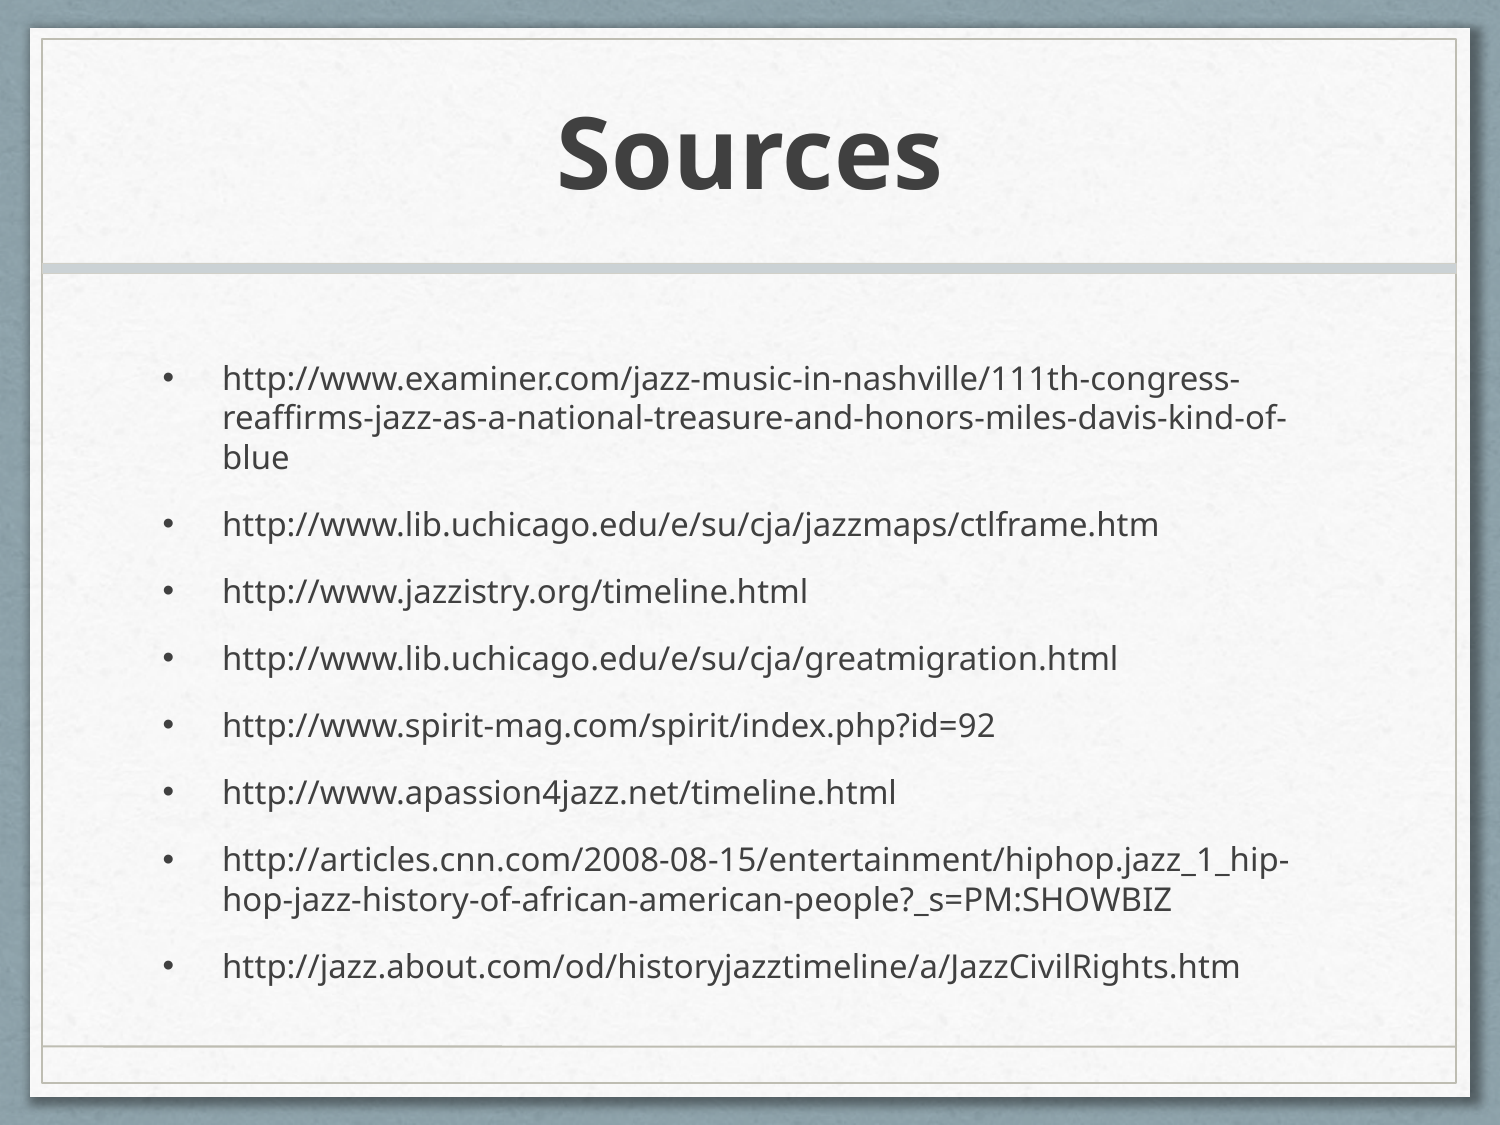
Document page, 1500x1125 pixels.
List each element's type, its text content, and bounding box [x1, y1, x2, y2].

title Sources [147, 40, 1353, 260]
picture [30, 28, 1470, 1097]
list http://www.examiner.com/jazz-music-in-nashville/111th-congress-reaffirms-jazz-as-a-national-treasure-and-honors-miles-davis-kind-of-blue http://www.lib.uchicago.edu/e/su/cja/jazzmaps/ctlframe.htm http://www.jazzistry.org/timeline.html http://www.lib.uchicago.edu/e/su/cja/greatmigration.html http://www.spirit-mag.com/spirit/index.php?id=92 http://www.apassion4jazz.net/timeline.html http://articles.cnn.com/2008-08-15/entertainment/hiphop.jazz_1_hip-hop-jazz-history-of-african-american-people?_s=PM:SHOWBIZ http://jazz.about.com/od/historyjazztimeline/a/JazzCivilRights.htm [147, 350, 1353, 995]
